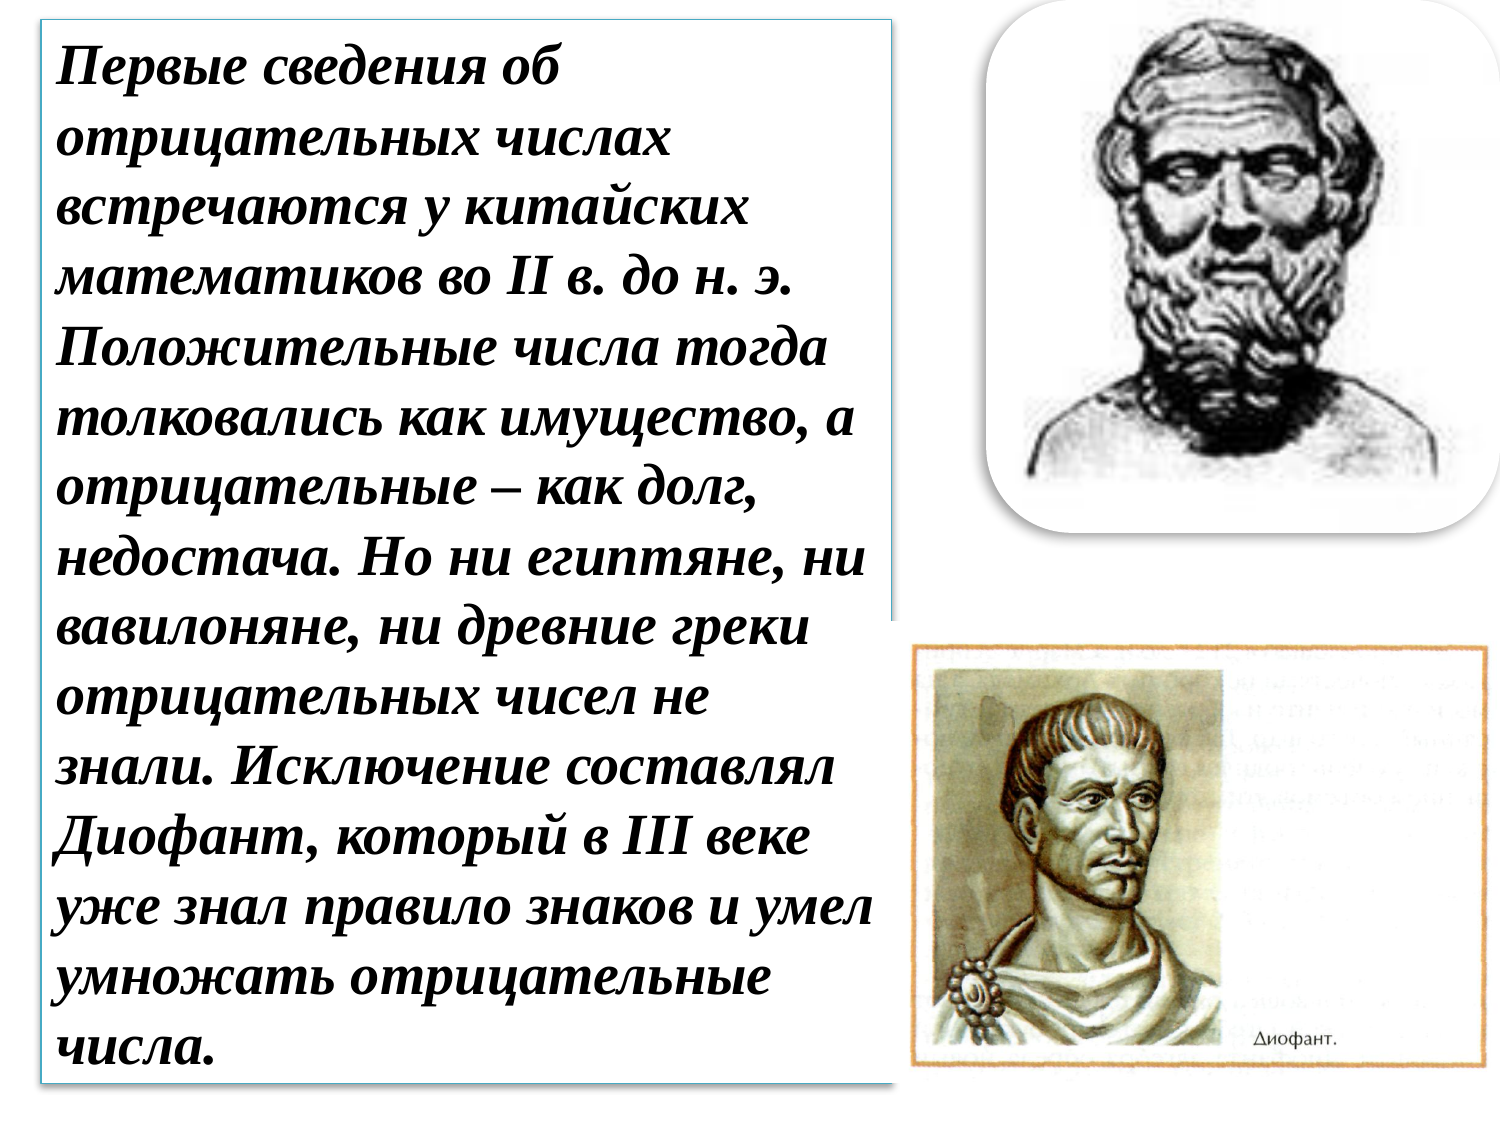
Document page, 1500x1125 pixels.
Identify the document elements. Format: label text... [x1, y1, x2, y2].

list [879, 621, 1500, 1083]
text_box Первые сведения об отрицательных числах встречаются у китайских математиков во II в. до н. э. Положительные числа тогда толковались как имущество, а отрицательные – как долг, недостача. Но ни египтяне, ни вавилоняне, ни древние греки отрицательных чисел не знали. Исключение составлял Диофант, который в III веке уже знал правило знаков и умел умножать отрицательные числа. [40, 19, 892, 1084]
picture [985, 0, 1500, 534]
